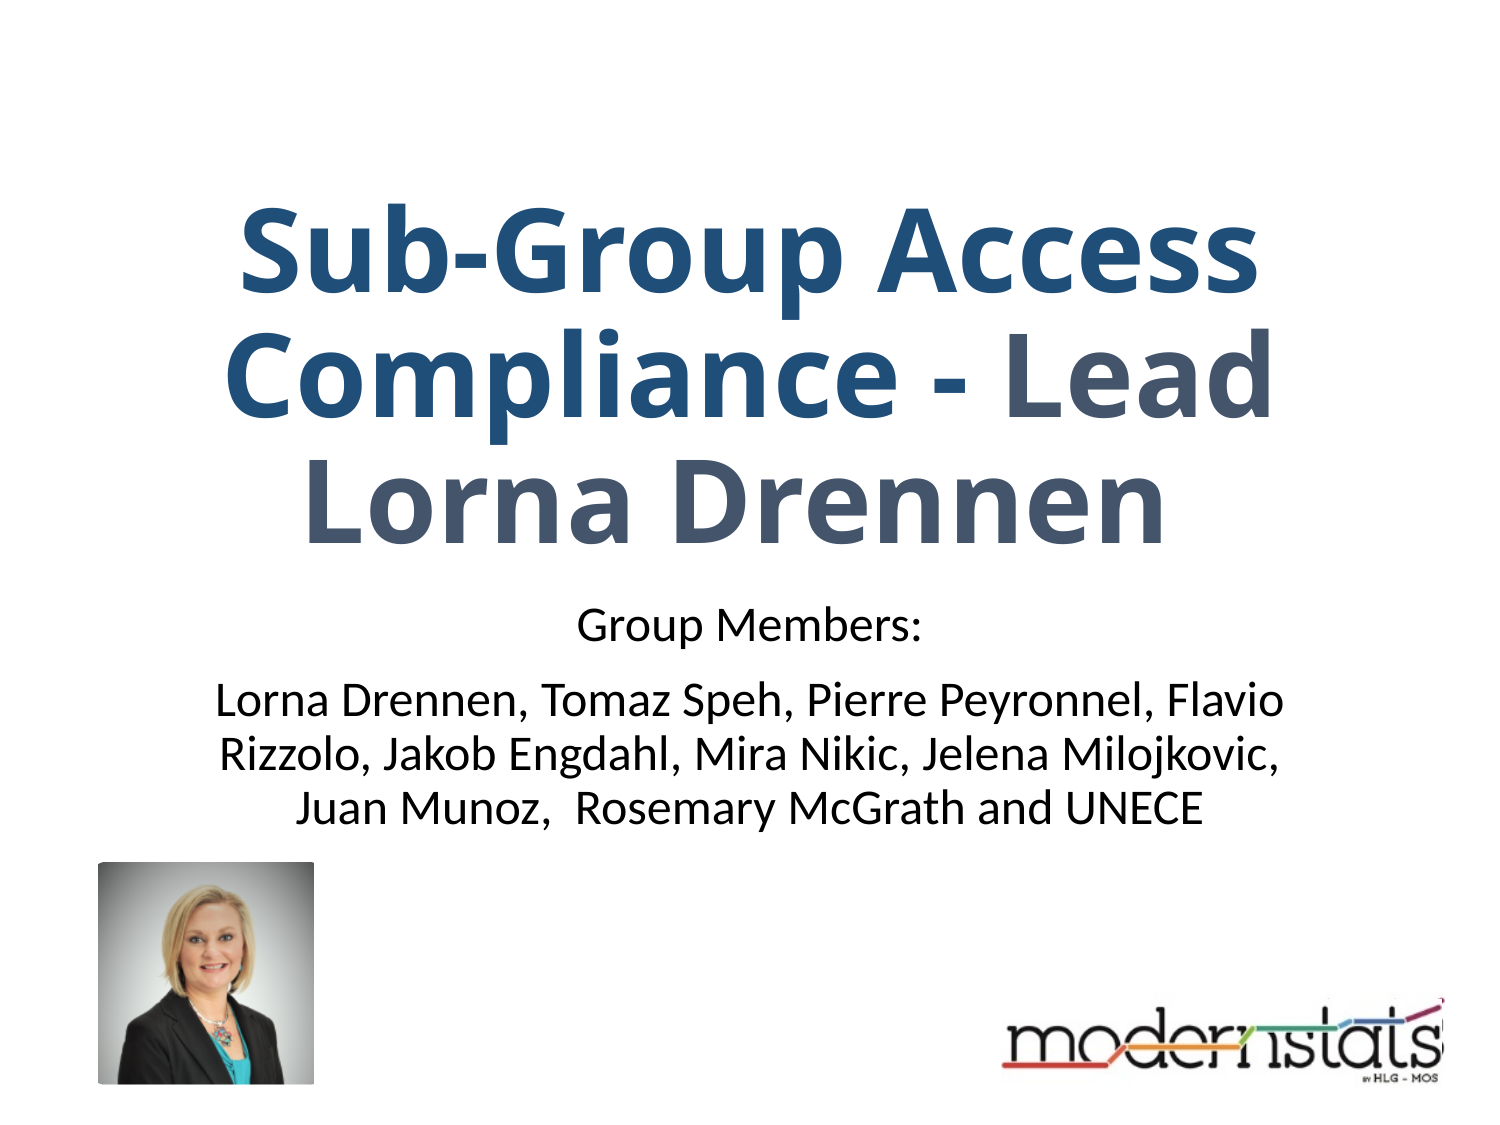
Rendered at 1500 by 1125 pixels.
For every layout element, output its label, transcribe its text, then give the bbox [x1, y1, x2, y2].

title Sub-Group Access Compliance - Lead Lorna Drennen [112, 184, 1388, 576]
picture [1001, 992, 1445, 1086]
subtitle Group Members: Lorna Drennen, Tomaz Speh, Pierre Peyronnel, Flavio Rizzolo, Jakob Engdahl, Mira Nikic, Jelena Milojkovic, Juan Munoz, Rosemary McGrath and UNECE [187, 590, 1313, 863]
picture [98, 862, 314, 1085]
